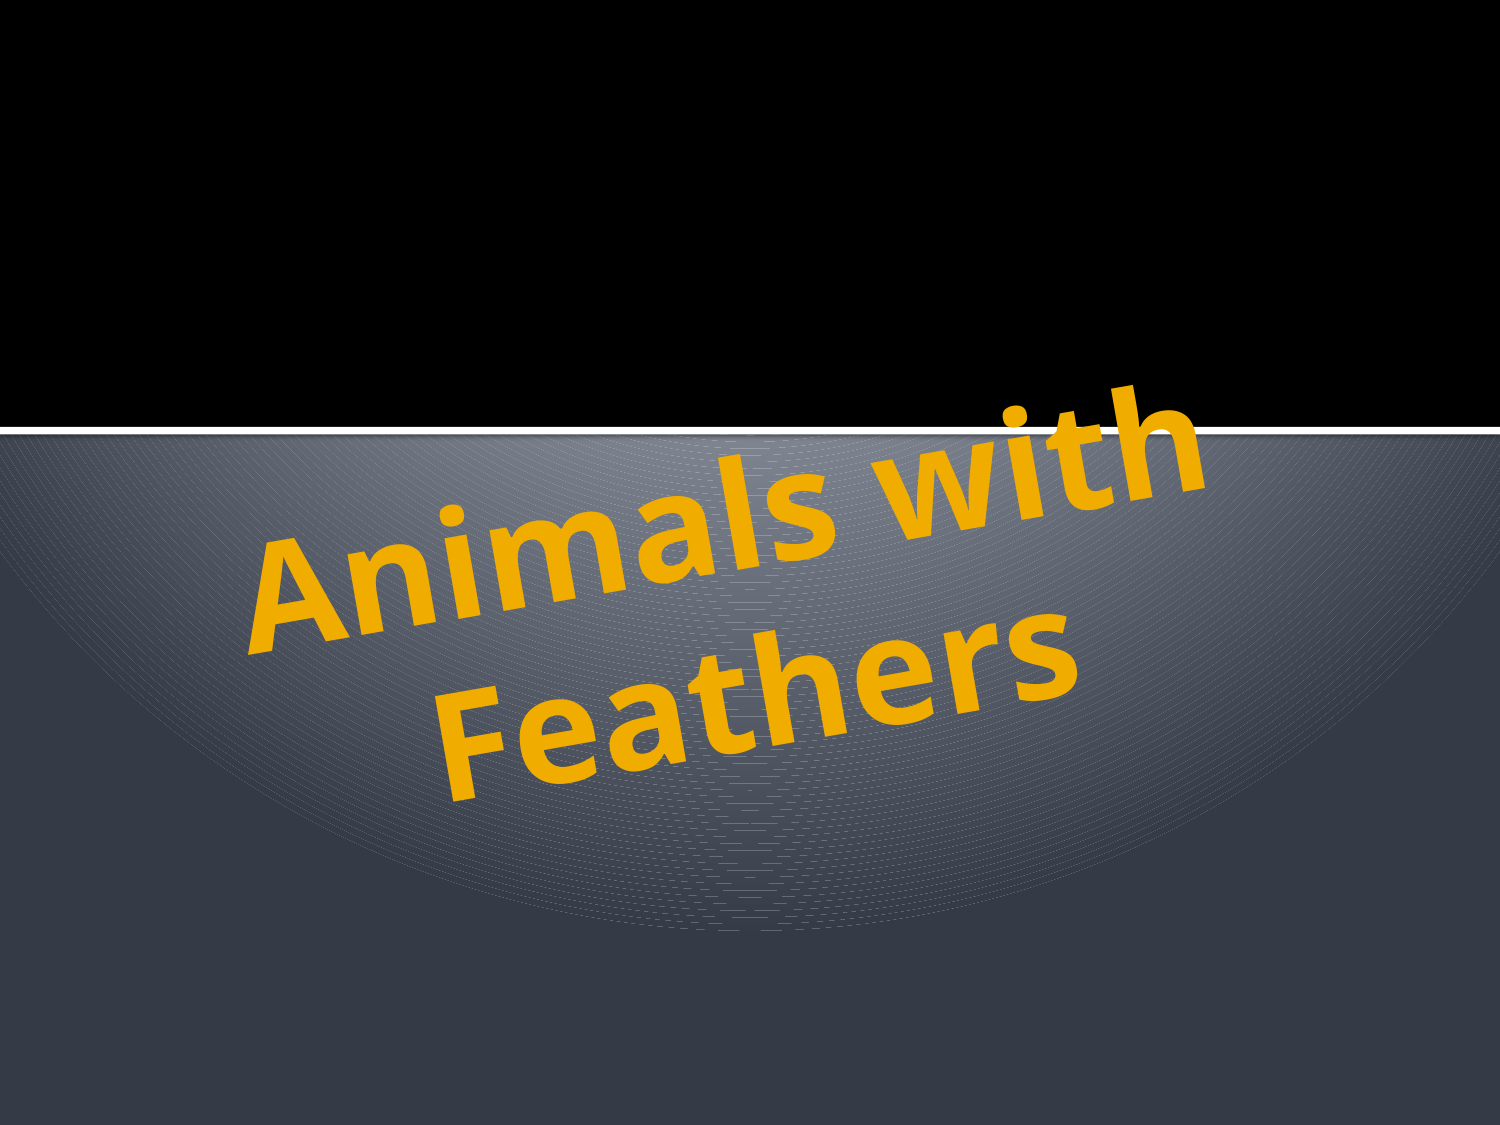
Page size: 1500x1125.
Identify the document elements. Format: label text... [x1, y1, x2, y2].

title Animals with Feathers [75, 400, 1417, 892]
